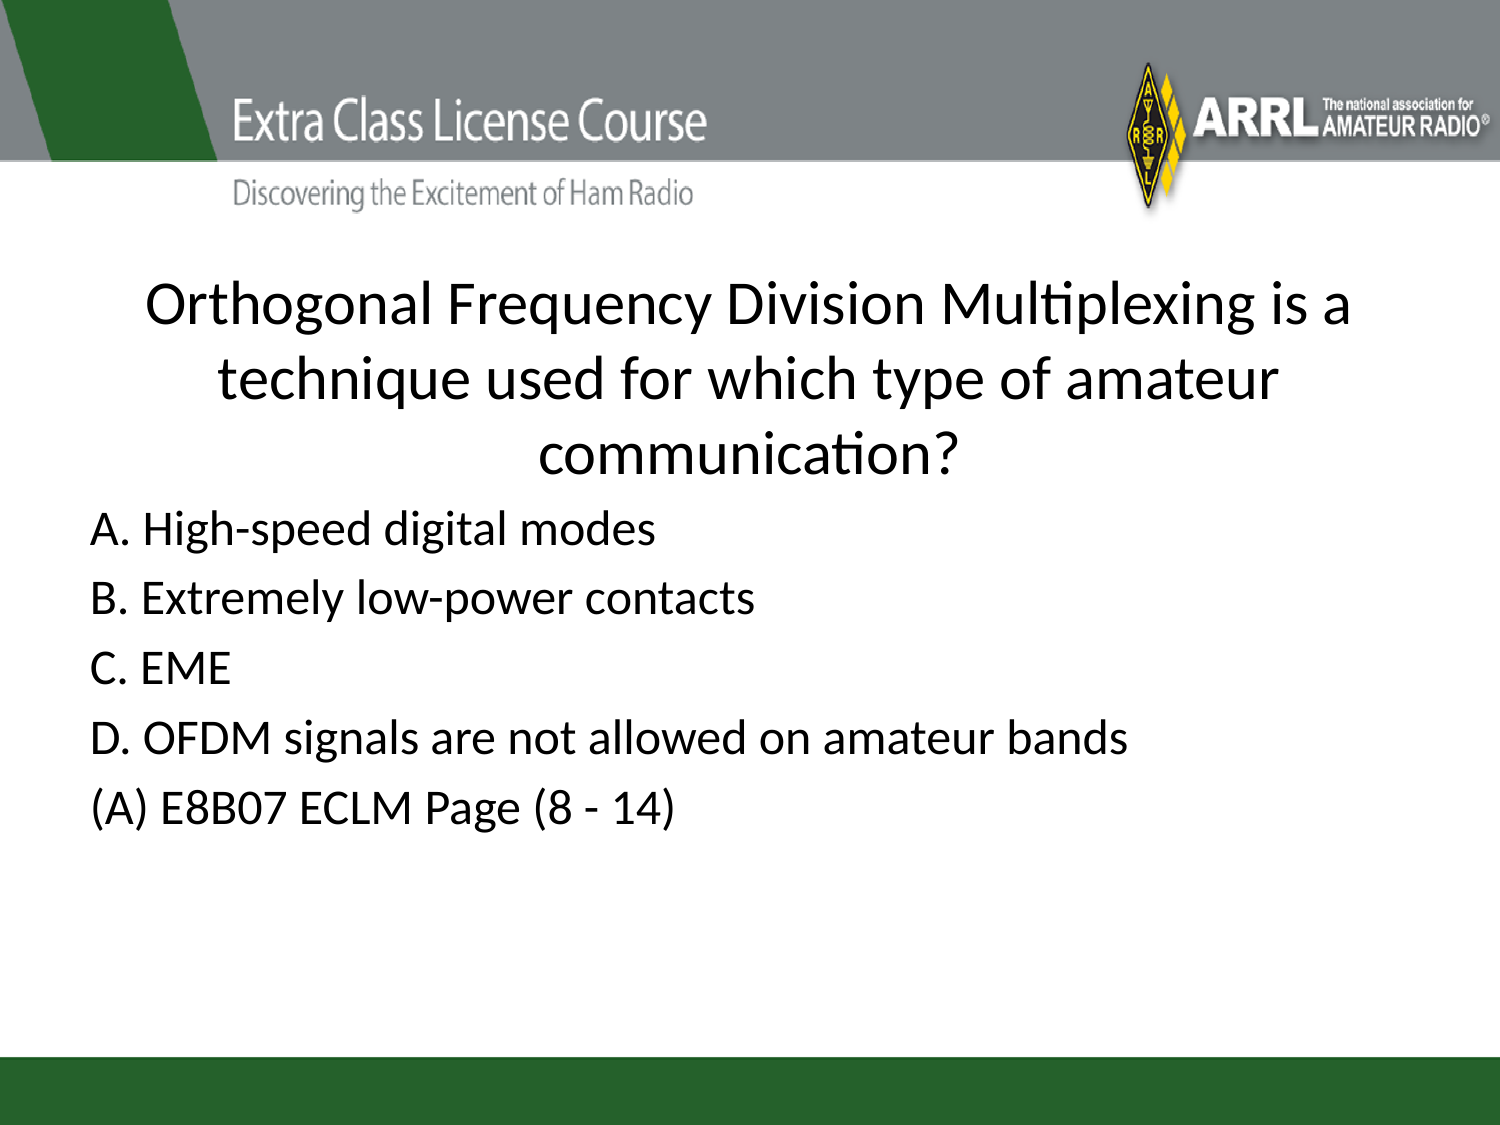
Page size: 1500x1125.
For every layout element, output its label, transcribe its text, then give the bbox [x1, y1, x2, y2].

list A. High-speed digital modes B. Extremely low-power contacts C. EME D. OFDM signals are not allowed on amateur bands (A) E8B07 ECLM Page (8 - 14) [75, 487, 1425, 1005]
title Orthogonal Frequency Division Multiplexing is a technique used for which type of amateur communication? [75, 254, 1425, 435]
picture [0, 0, 1500, 1125]
